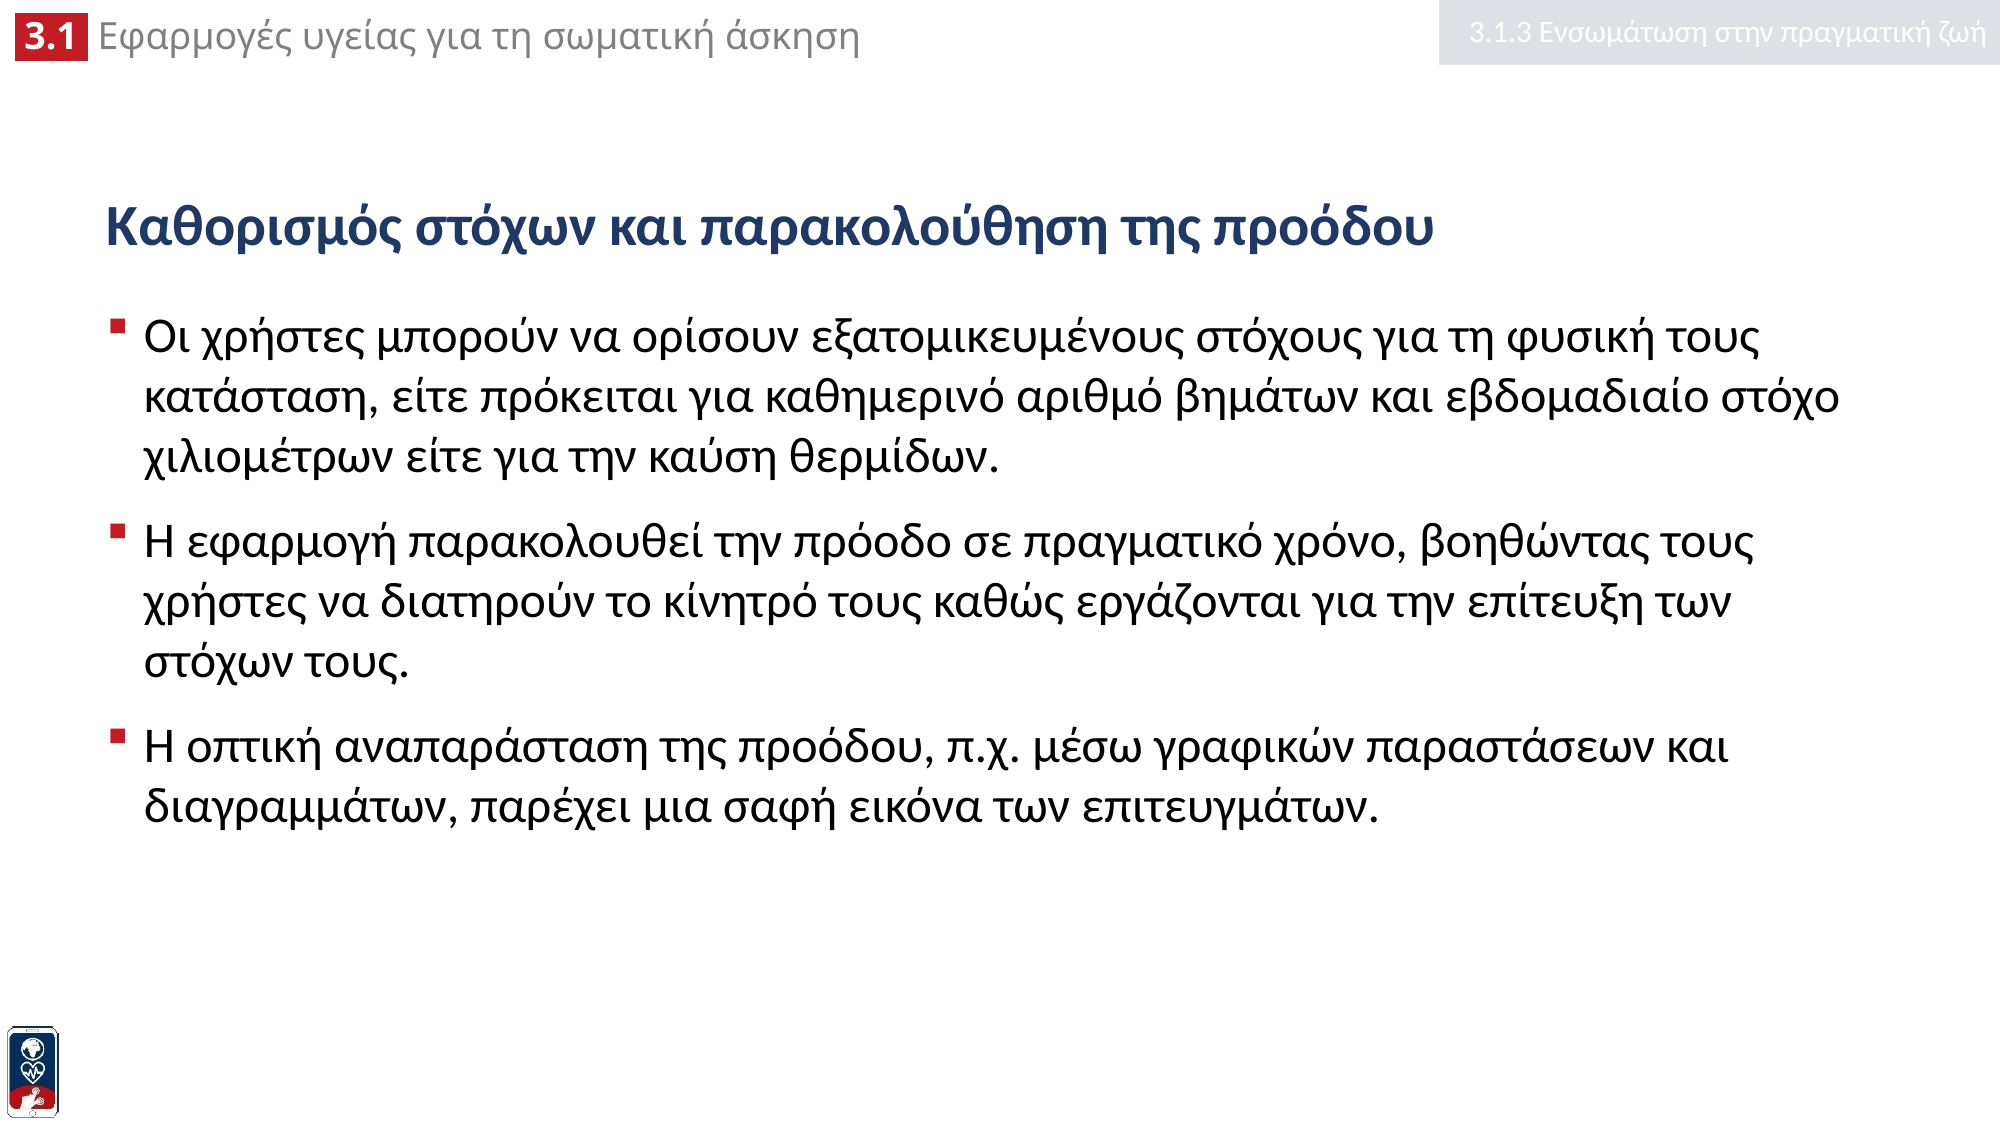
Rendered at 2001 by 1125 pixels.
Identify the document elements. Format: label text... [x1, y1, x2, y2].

text_box 3.1.3 Ενσωμάτωση στην πραγματική ζωή [1439, 0, 2000, 65]
picture [7, 1026, 59, 1118]
title Καθορισμός στόχων και παρακολούθηση της προόδου [91, 177, 1906, 277]
list Οι χρήστες μπορούν να ορίσουν εξατομικευμένους στόχους για τη φυσική τους κατάσταση, είτε πρόκειται για καθημερινό αριθμό βημάτων και εβδομαδιαίο στόχο χιλιομέτρων είτε για την καύση θερμίδων. Η εφαρμογή παρακολουθεί την πρόοδο σε πραγματικό χρόνο, βοηθώντας τους χρήστες να διατηρούν το κίνητρό τους καθώς εργάζονται για την επίτευξη των στόχων τους. Η οπτική αναπαράσταση της προόδου, π.χ. μέσω γραφικών παραστάσεων και διαγραμμάτων, παρέχει μια σαφή εικόνα των επιτευγμάτων. [91, 295, 1906, 1094]
